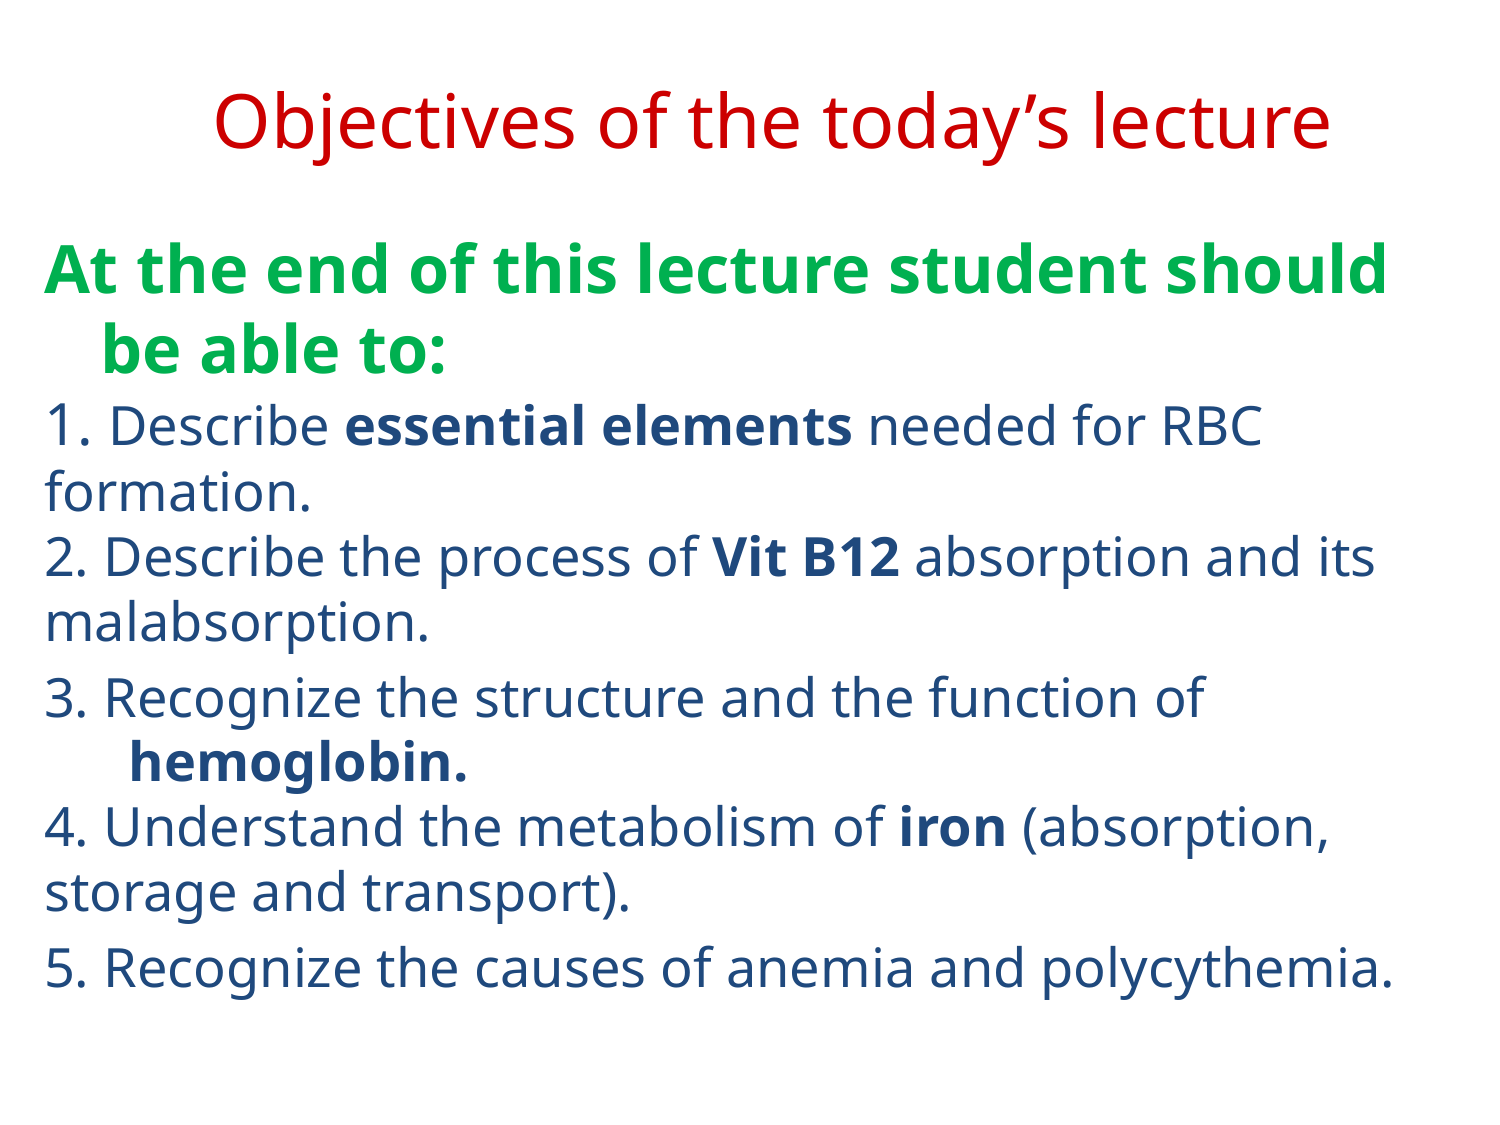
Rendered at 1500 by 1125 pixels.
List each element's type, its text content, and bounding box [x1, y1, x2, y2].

text_box At the end of this lecture student should be able to: 1. Describe essential elements needed for RBC formation. 2. Describe the process of Vit B12 absorption and its malabsorption. 3. Recognize the structure and the function of hemoglobin. 4. Understand the metabolism of iron (absorption, storage and transport). 5. Recognize the causes of anemia and polycythemia. [29, 219, 1500, 1094]
text_box Objectives of the today’s lecture [135, 66, 1411, 219]
